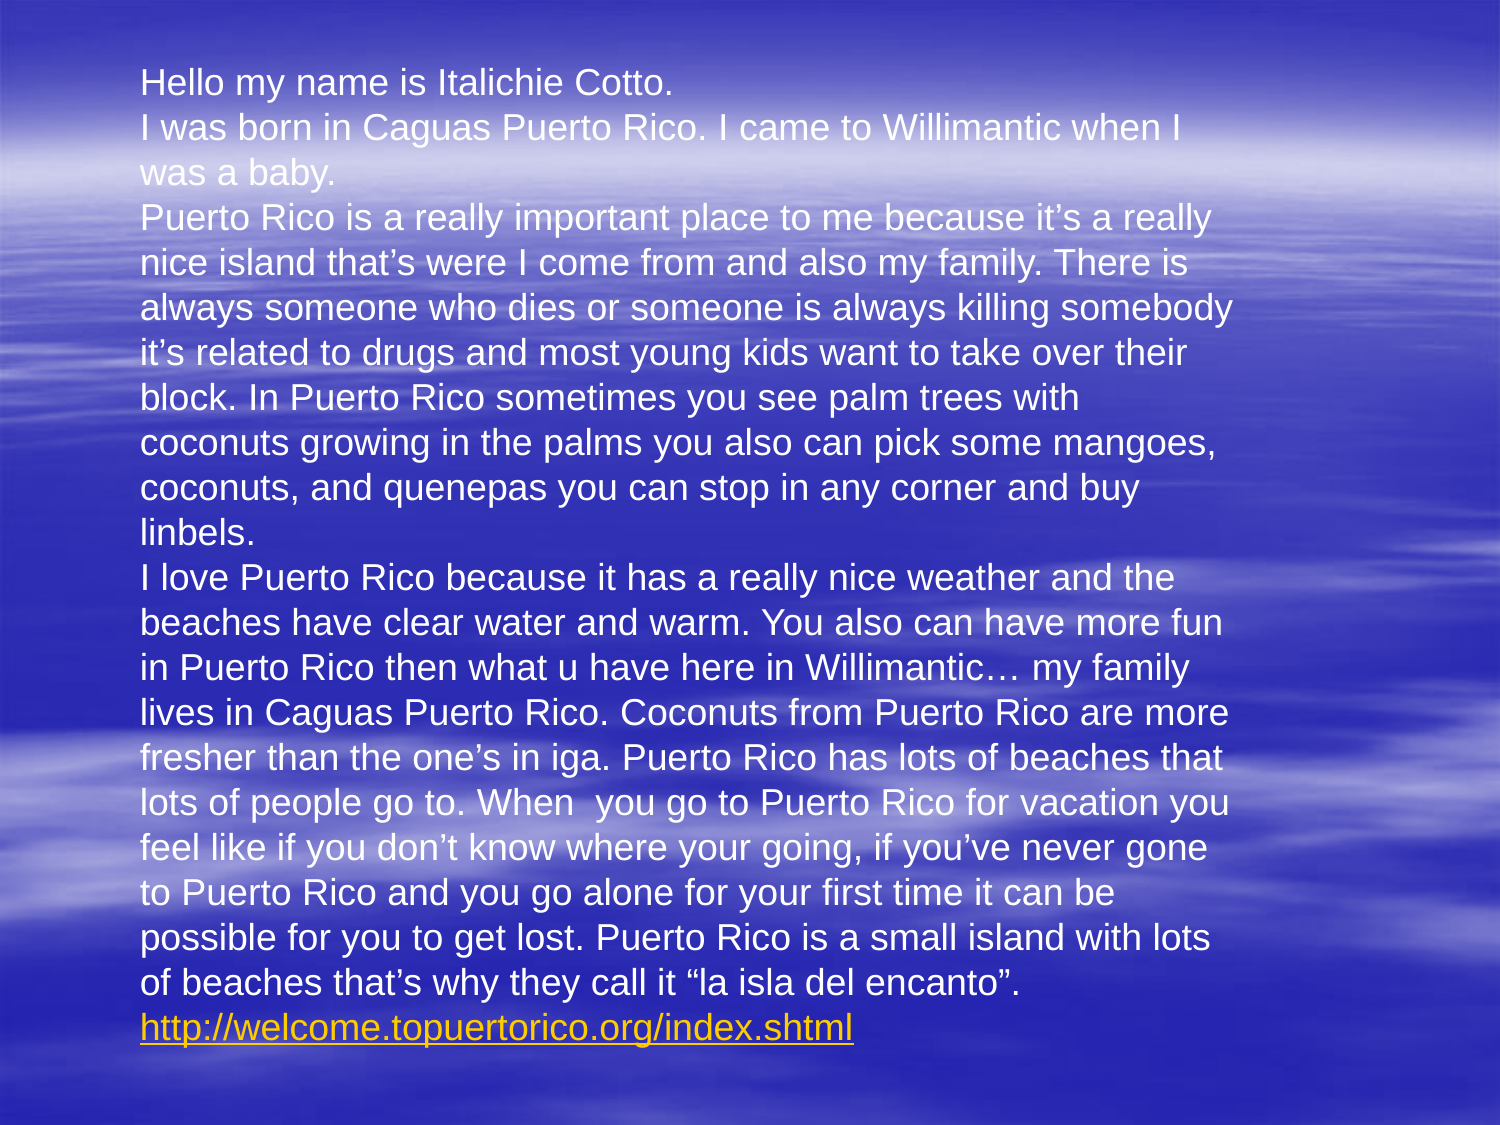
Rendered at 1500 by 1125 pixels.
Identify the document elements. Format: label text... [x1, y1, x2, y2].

text_box Hello my name is Italichie Cotto. I was born in Caguas Puerto Rico. I came to Willimantic when I was a baby. Puerto Rico is a really important place to me because it’s a really nice island that’s were I come from and also my family. There is always someone who dies or someone is always killing somebody it’s related to drugs and most young kids want to take over their block. In Puerto Rico sometimes you see palm trees with coconuts growing in the palms you also can pick some mangoes, coconuts, and quenepas you can stop in any corner and buy linbels. I love Puerto Rico because it has a really nice weather and the beaches have clear water and warm. You also can have more fun in Puerto Rico then what u have here in Willimantic… my family lives in Caguas Puerto Rico. Coconuts from Puerto Rico are more fresher than the one’s in iga. Puerto Rico has lots of beaches that lots of people go to. When you go to Puerto Rico for vacation you feel like if you don’t know where your going, if you’ve never gone to Puerto Rico and you go alone for your first time it can be possible for you to get lost. Puerto Rico is a small island with lots of beaches that’s why they call it “la isla del encanto”. http://welcome.topuertorico.org/index.shtml [124, 50, 1250, 1114]
